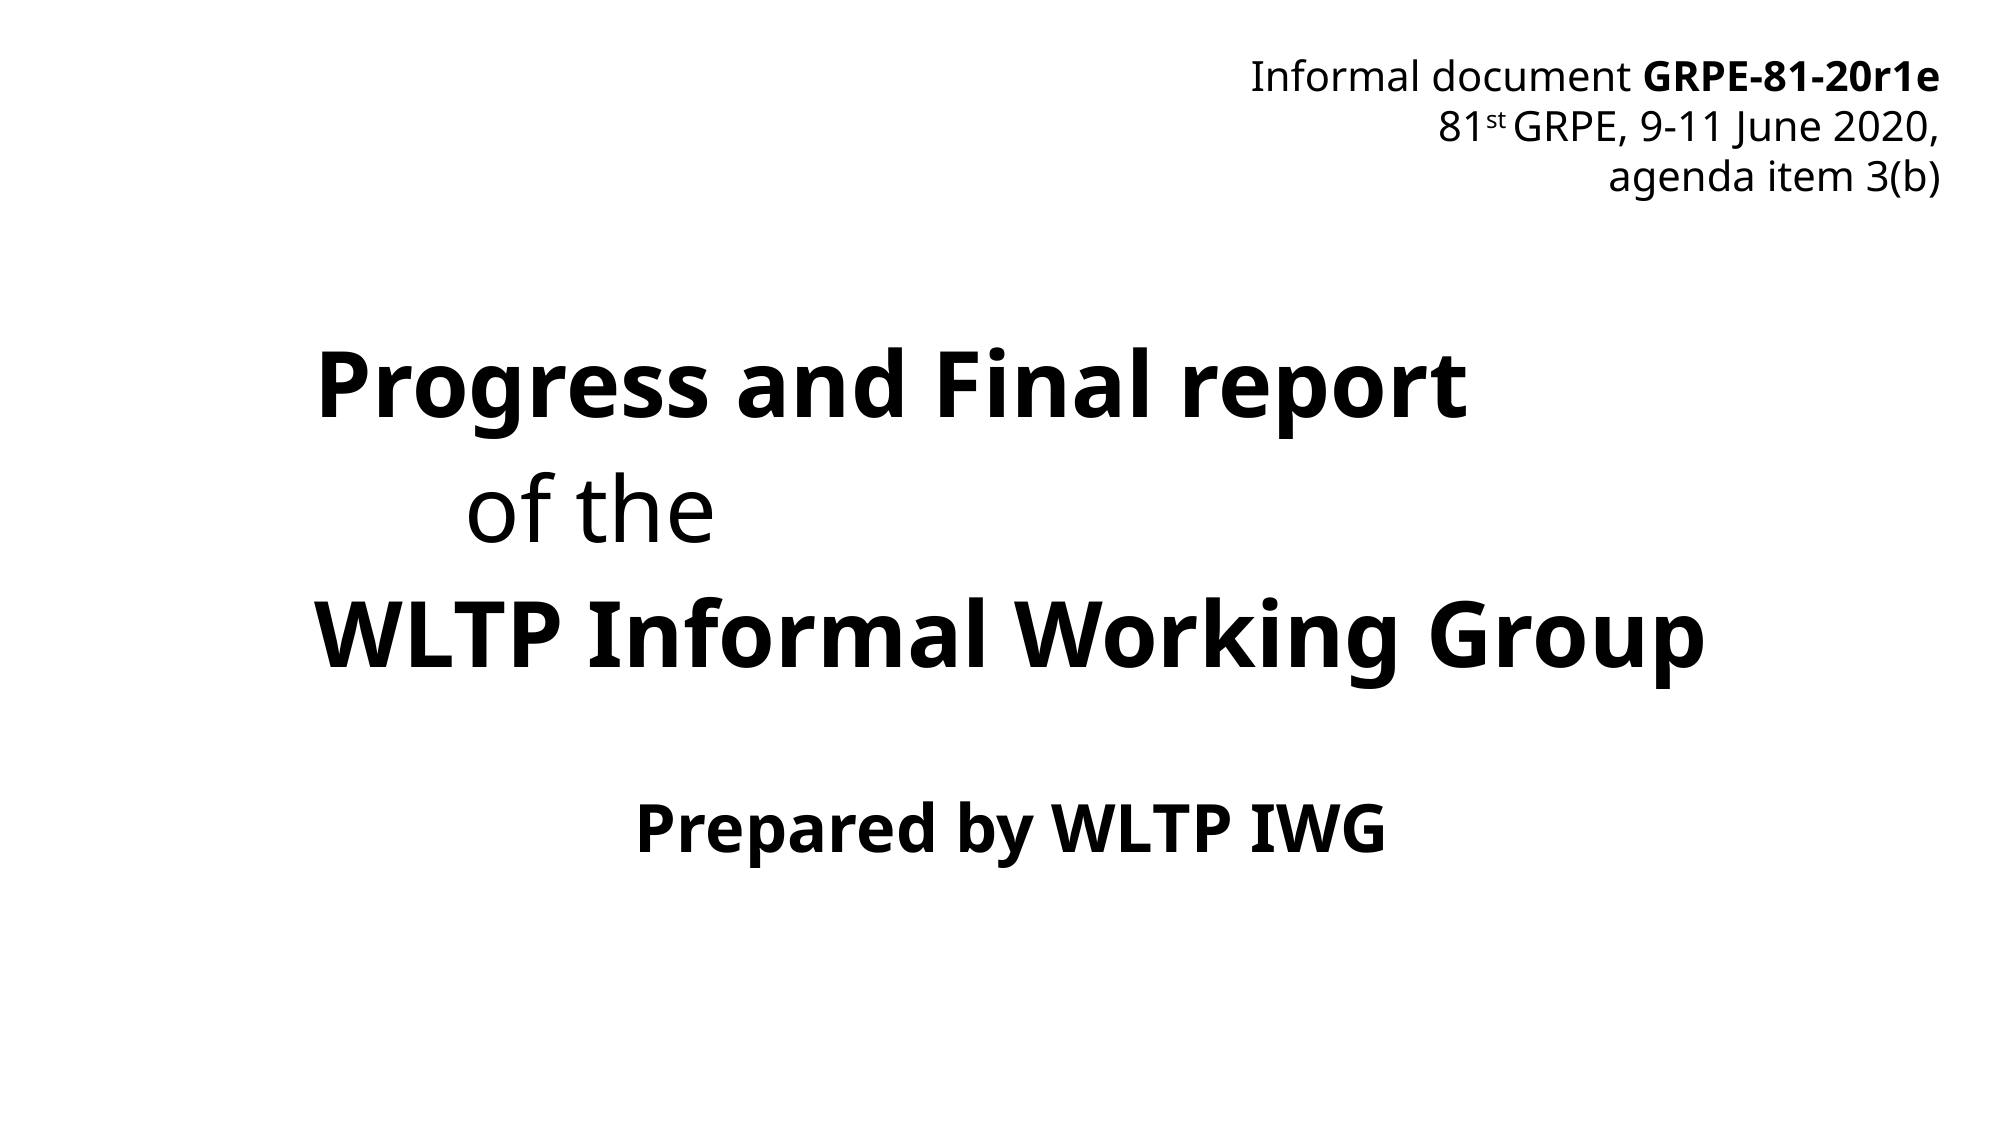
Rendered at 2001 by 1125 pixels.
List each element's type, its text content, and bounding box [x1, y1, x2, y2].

text_box Progress and Final report of the WLTP Informal Working Group Prepared by WLTP IWG [300, 303, 1724, 874]
text_box Informal document GRPE-81-20r1e 81st GRPE, 9-11 June 2020, agenda item 3(b) [1131, 42, 1956, 208]
